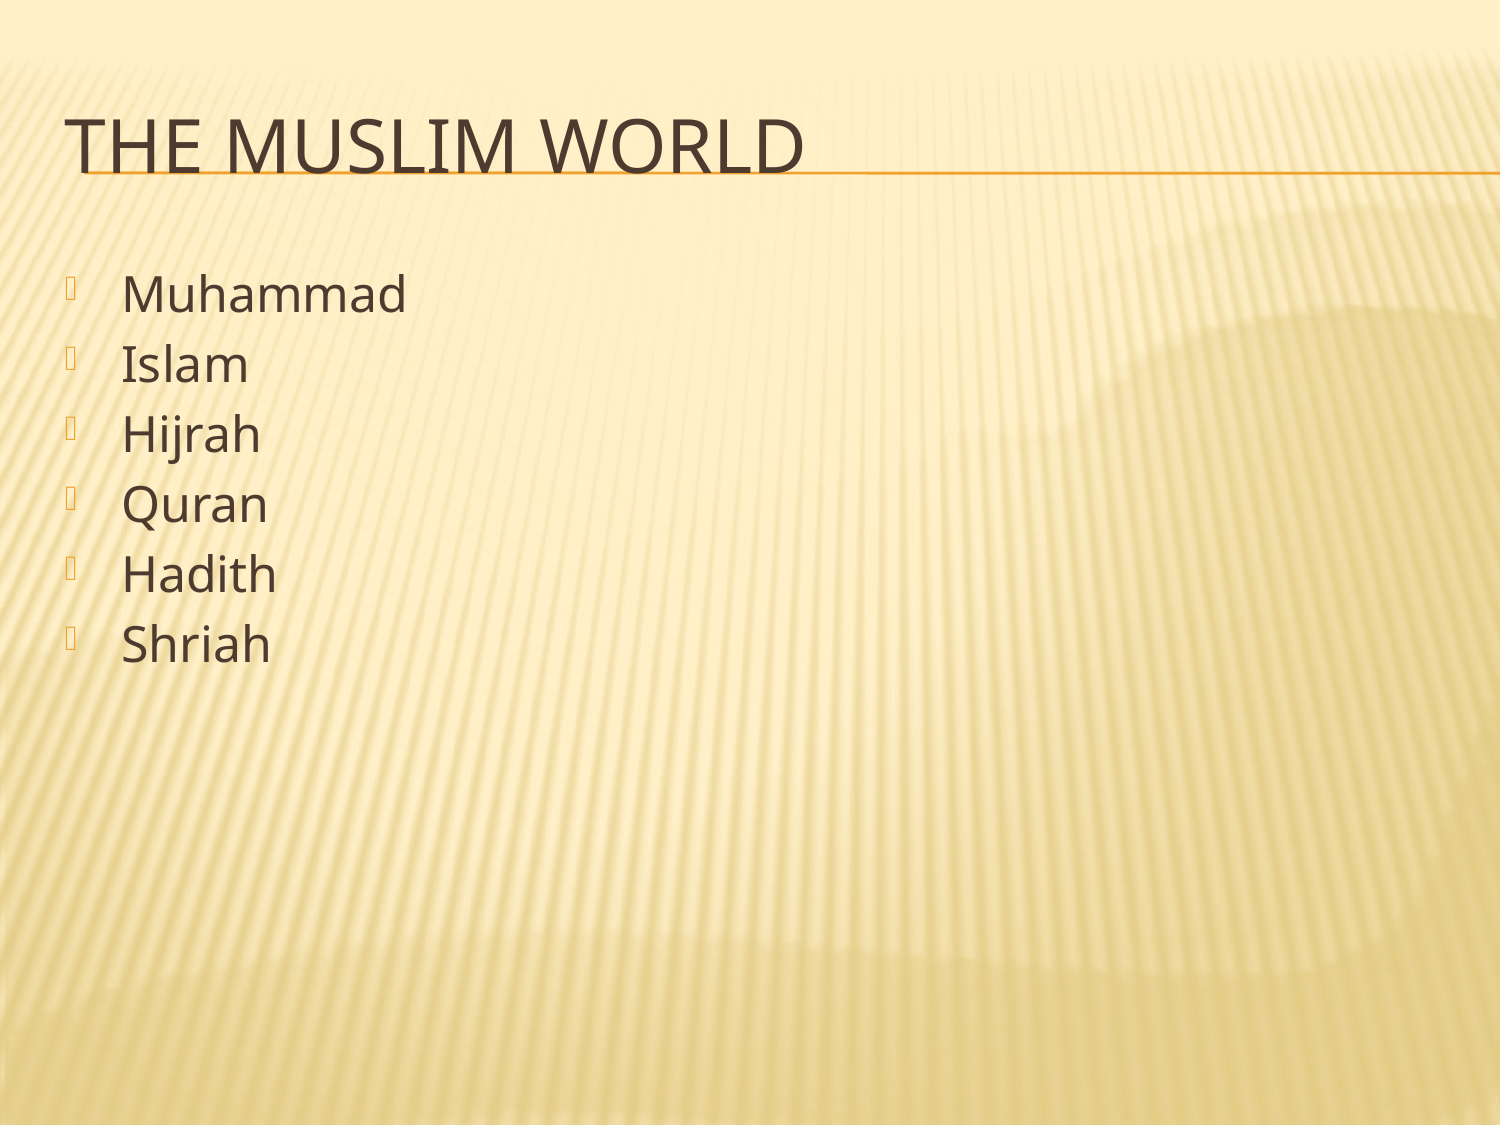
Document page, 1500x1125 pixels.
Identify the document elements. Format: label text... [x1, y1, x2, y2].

list Muhammad Islam Hijrah Quran Hadith Shriah [50, 254, 1475, 998]
title The Muslim World [50, 75, 1475, 213]
